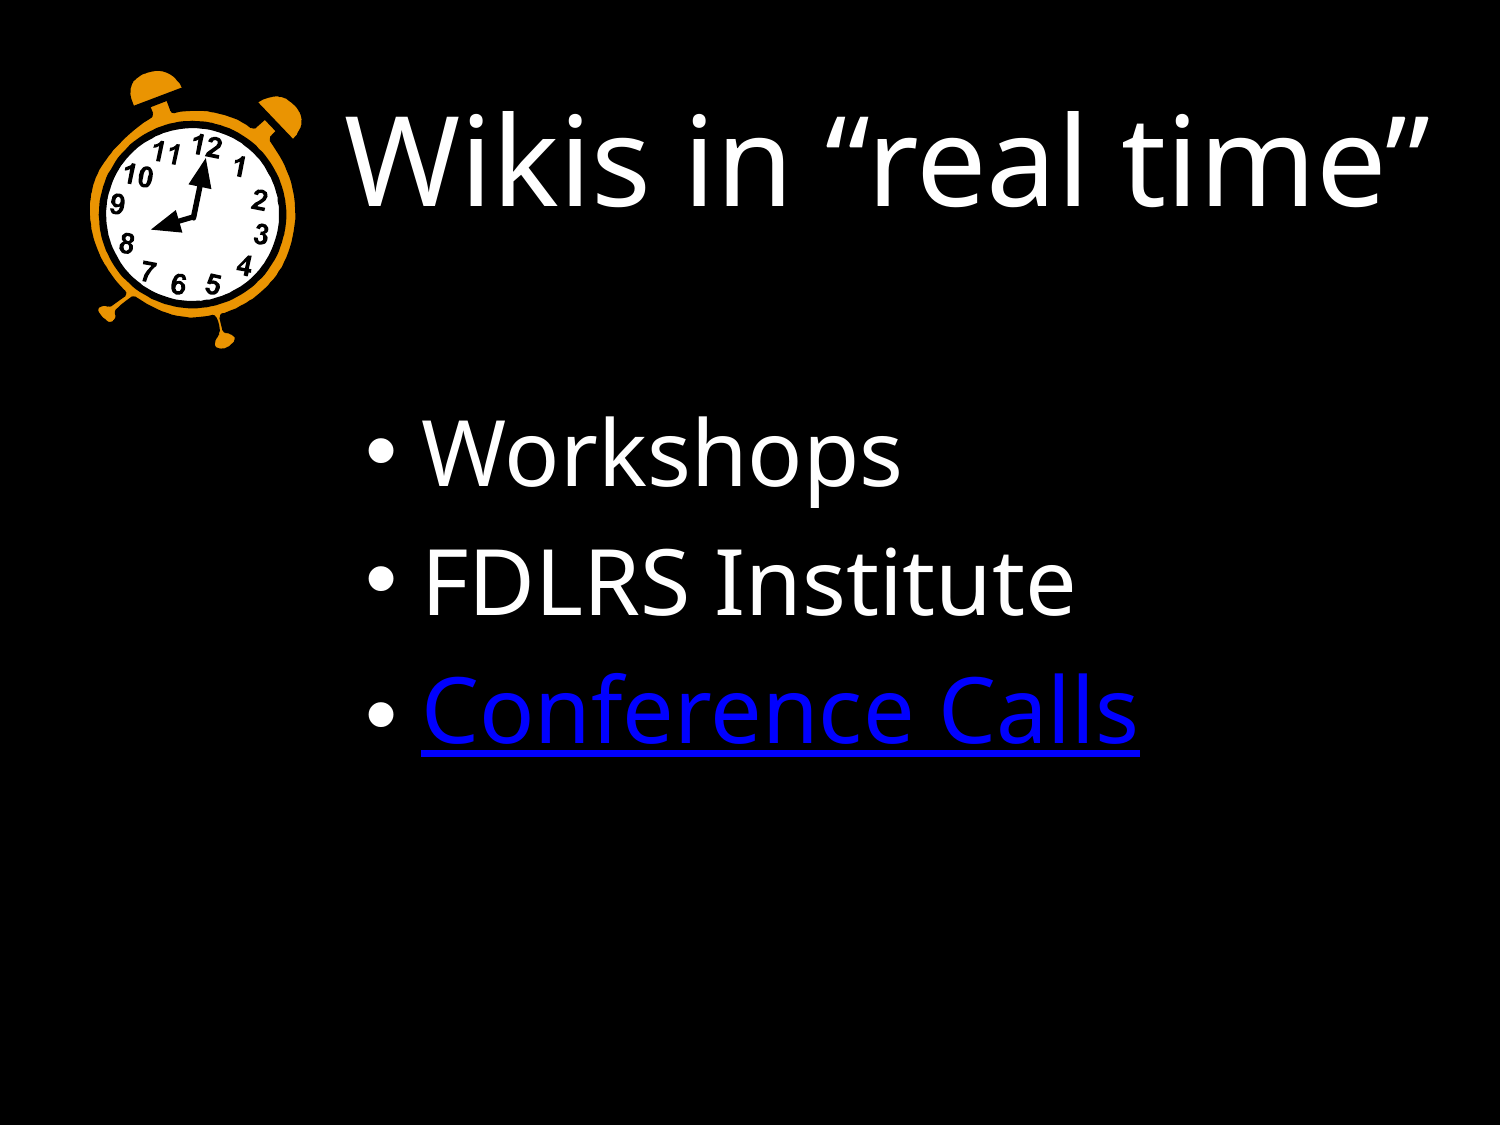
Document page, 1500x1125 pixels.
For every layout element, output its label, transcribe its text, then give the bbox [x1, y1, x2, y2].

picture [0, 0, 460, 395]
title Wikis in “real time” [463, 62, 1500, 251]
list Workshops FDLRS Institute Conference Calls [349, 387, 1500, 1031]
